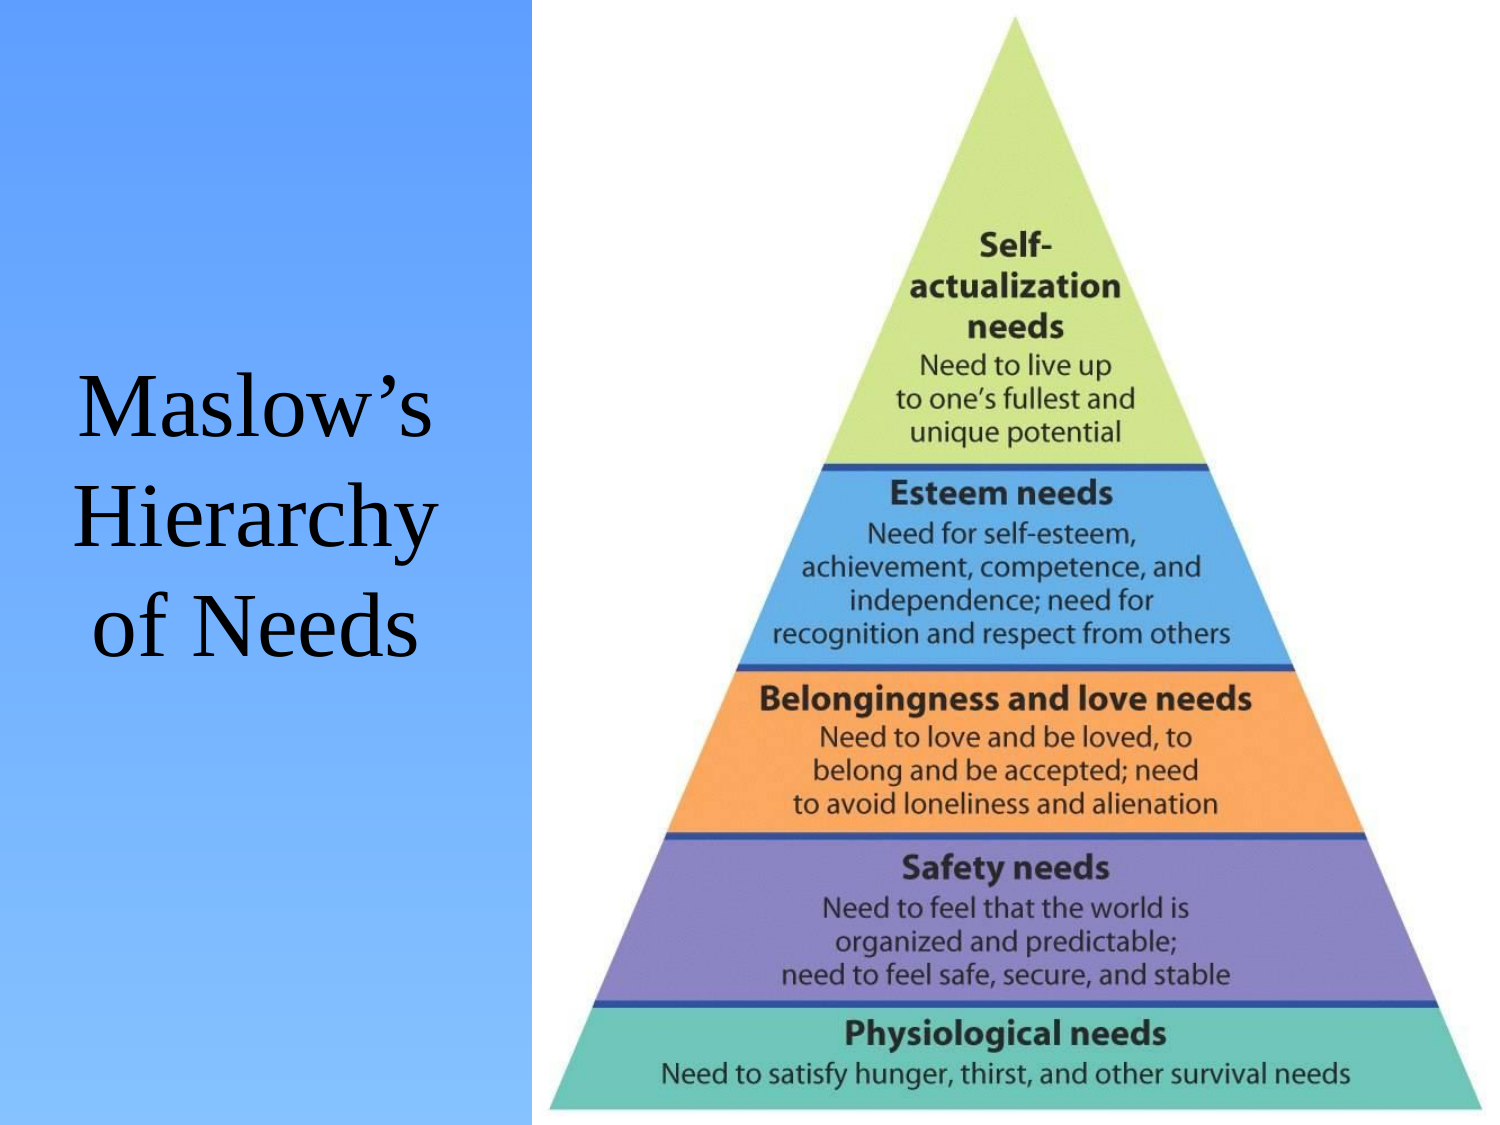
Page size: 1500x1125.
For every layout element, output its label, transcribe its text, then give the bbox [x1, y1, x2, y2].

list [532, 0, 1500, 1125]
title Maslow’s Hierarchy of Needs [24, 44, 488, 976]
